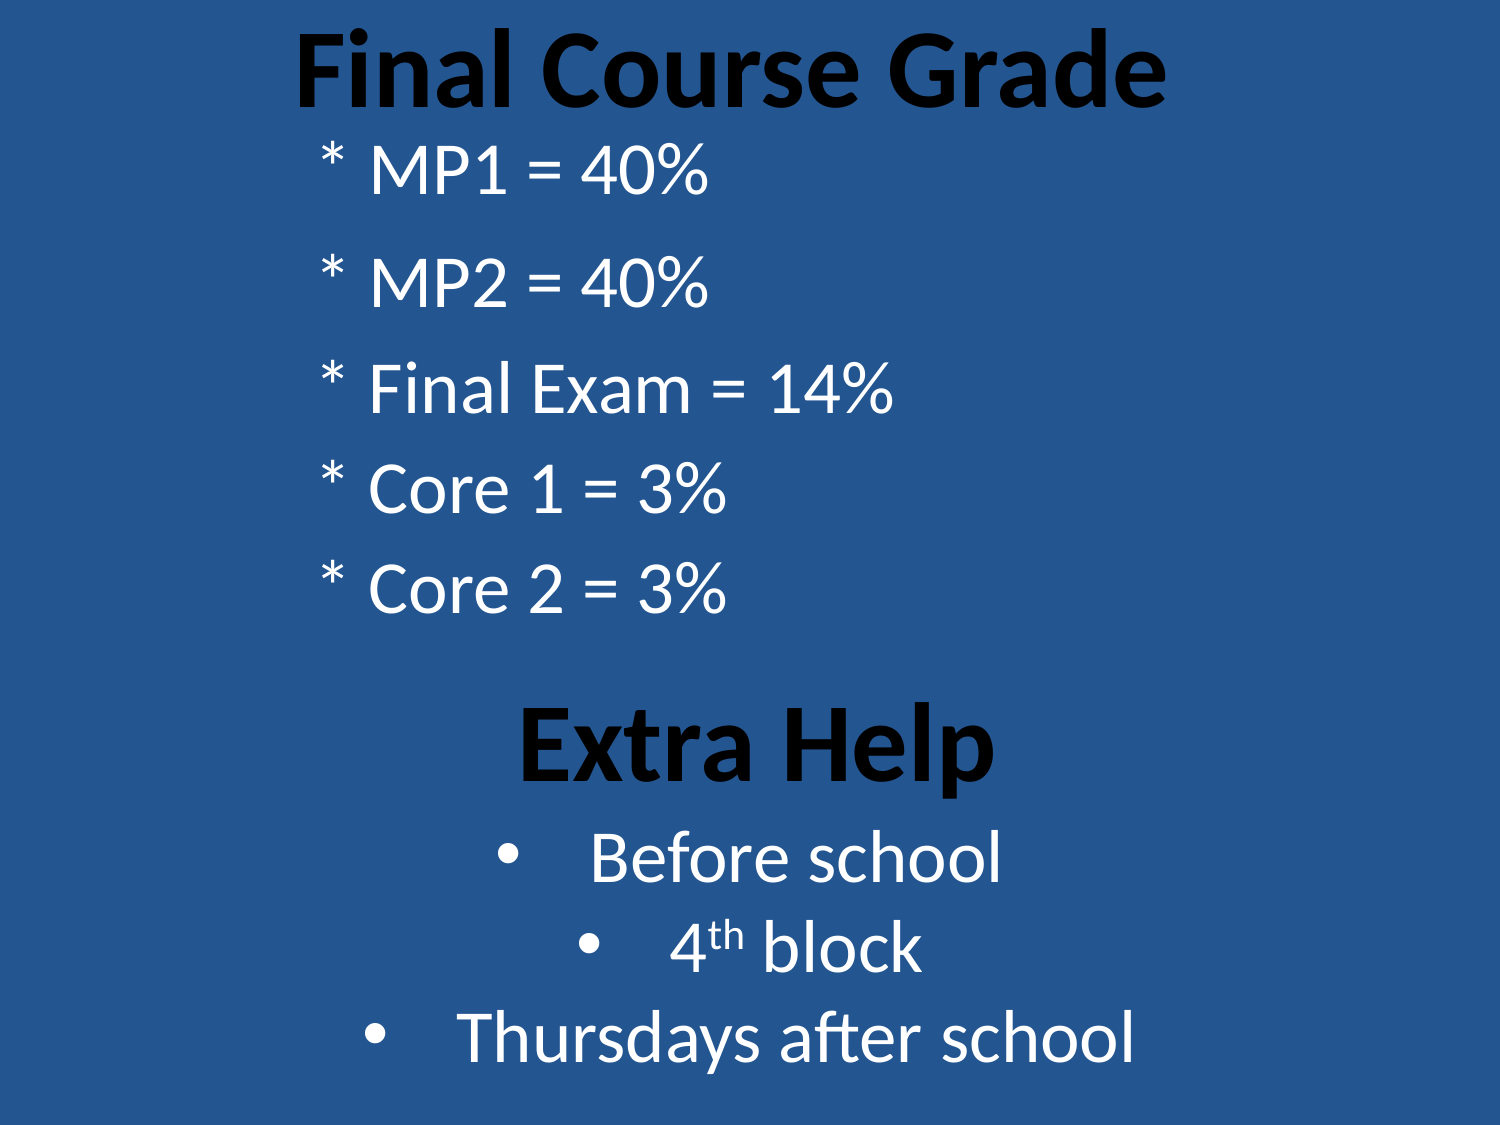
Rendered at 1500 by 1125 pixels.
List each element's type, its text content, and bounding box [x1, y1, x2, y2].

text_box * MP1 = 40% [300, 112, 1100, 218]
text_box Final Course Grade [279, 0, 1186, 138]
text_box * Core 1 = 3% [299, 431, 1275, 531]
text_box Extra Help [502, 661, 1013, 799]
text_box * Core 2 = 3% [299, 531, 1275, 637]
text_box * Final Exam = 14% [299, 331, 1275, 431]
text_box * MP2 = 40% [300, 224, 1100, 330]
text_box Before school 4th block Thursdays after school [0, 799, 1500, 1085]
